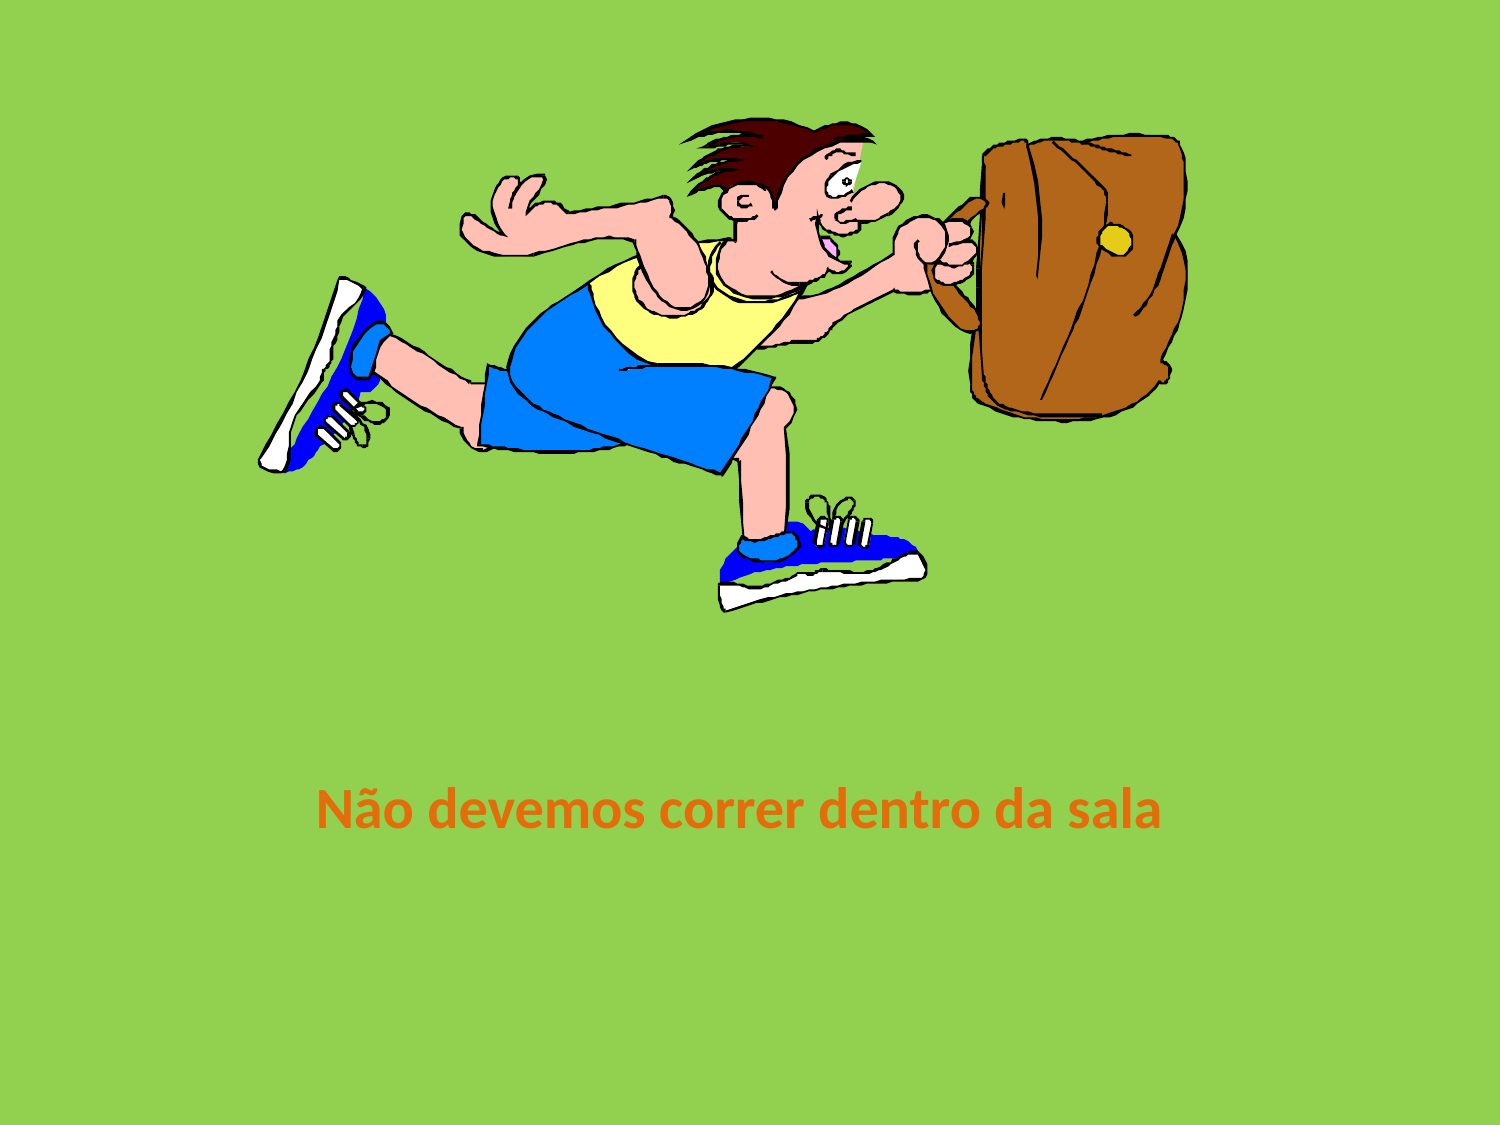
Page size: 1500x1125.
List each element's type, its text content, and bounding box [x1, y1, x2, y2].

picture [253, 113, 1192, 614]
text_box Não devemos correr dentro da sala [301, 763, 1235, 848]
